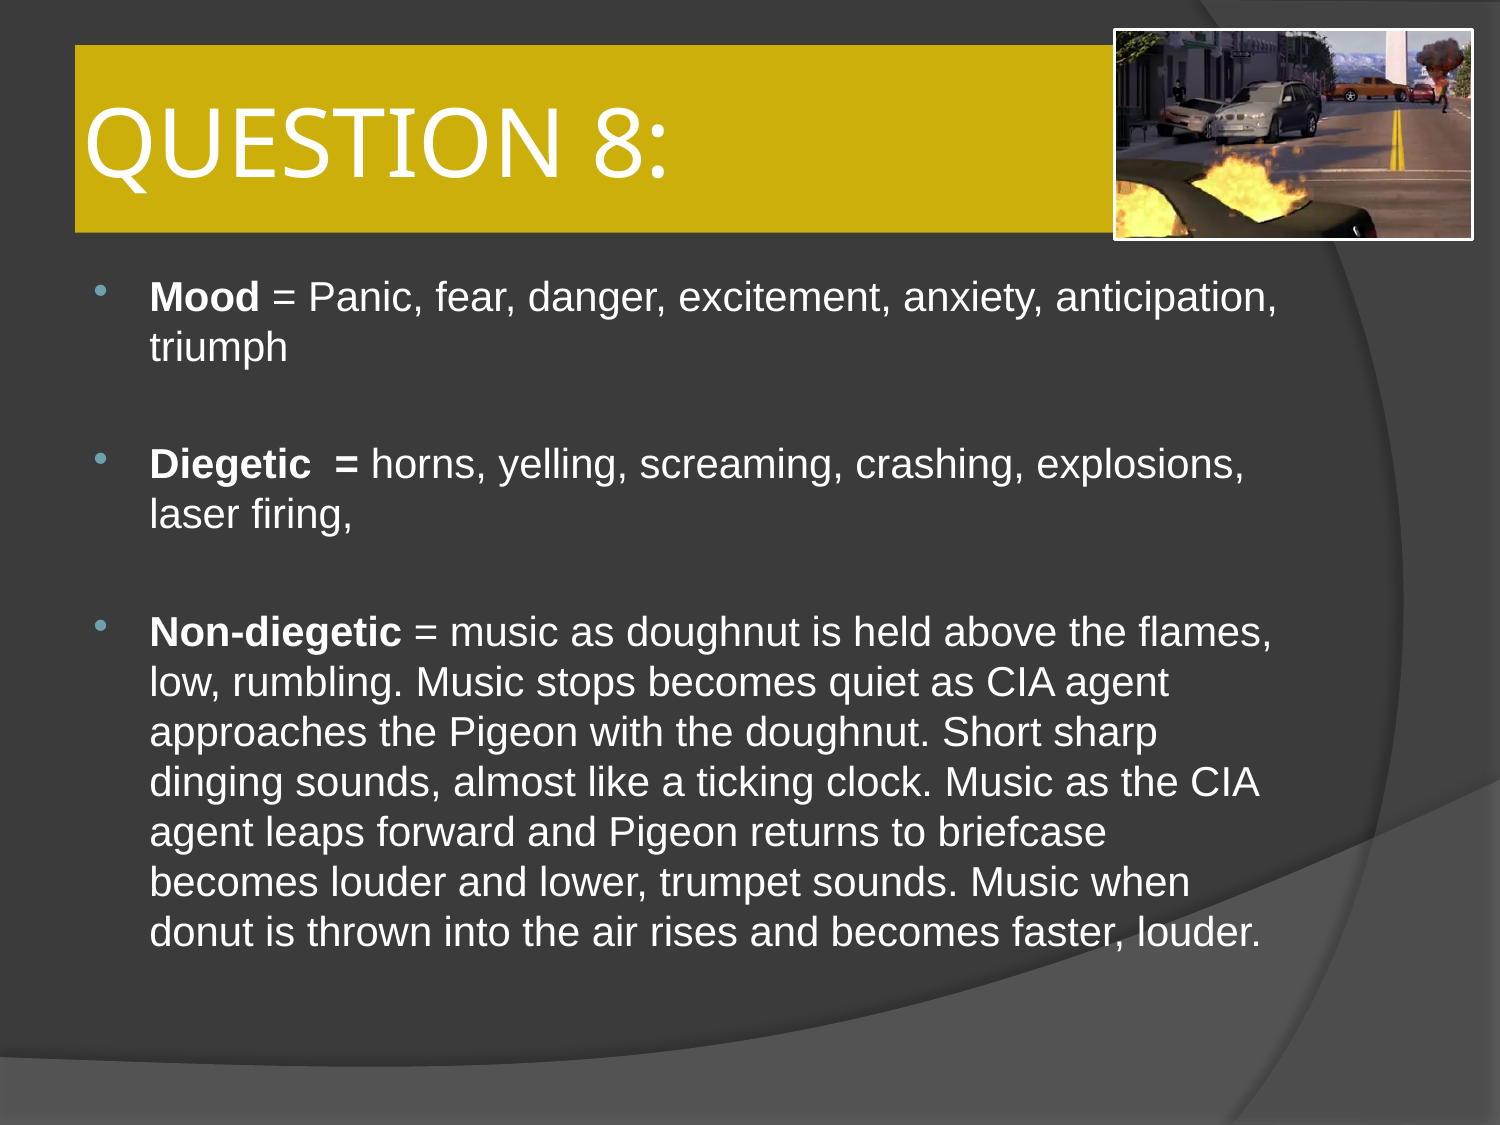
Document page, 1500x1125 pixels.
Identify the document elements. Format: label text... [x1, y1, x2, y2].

title QUESTION 8: [75, 45, 1106, 233]
picture [1115, 30, 1472, 239]
list Mood = Panic, fear, danger, excitement, anxiety, anticipation, triumph Diegetic = horns, yelling, screaming, crashing, explosions, laser firing, Non-diegetic = music as doughnut is held above the flames, low, rumbling. Music stops becomes quiet as CIA agent approaches the Pigeon with the doughnut. Short sharp dinging sounds, almost like a ticking clock. Music as the CIA agent leaps forward and Pigeon returns to briefcase becomes louder and lower, trumpet sounds. Music when donut is thrown into the air rises and becomes faster, louder. [75, 262, 1300, 1005]
